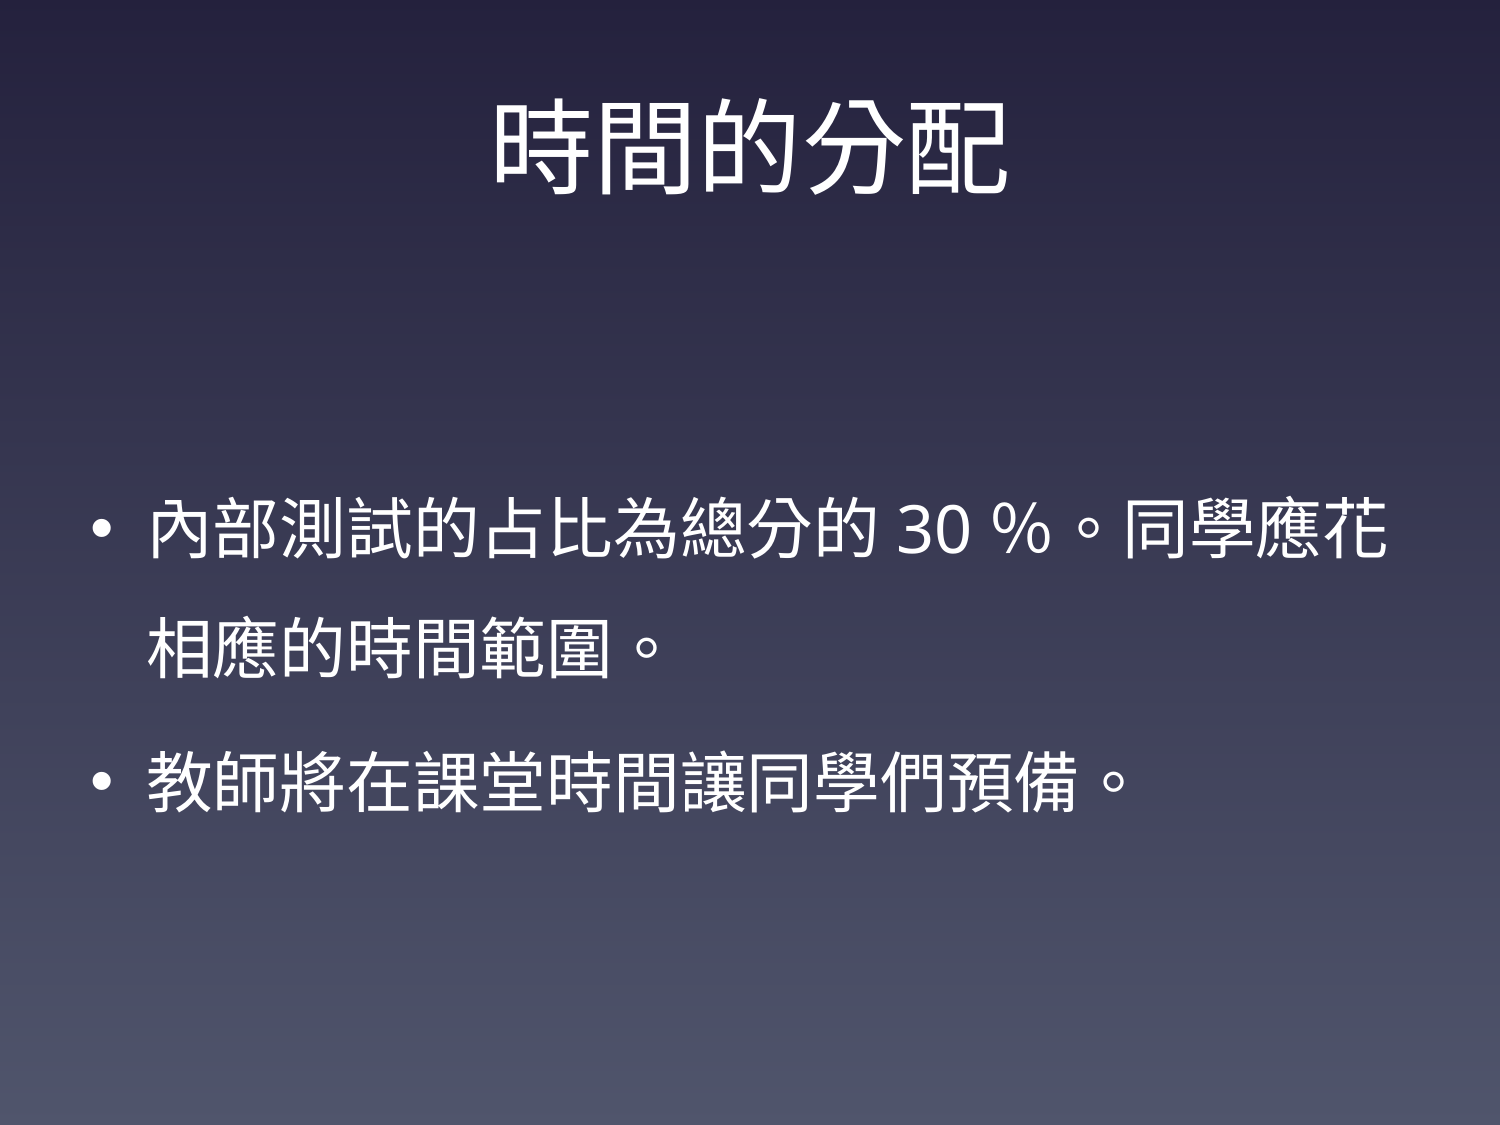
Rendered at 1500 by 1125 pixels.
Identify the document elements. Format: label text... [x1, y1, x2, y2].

title 時間的分配 [75, 75, 1425, 262]
list 內部測試的占比為總分的30％。同學應花相應的時間範圍。 教師將在課堂時間讓同學們預備。 [75, 262, 1425, 1005]
